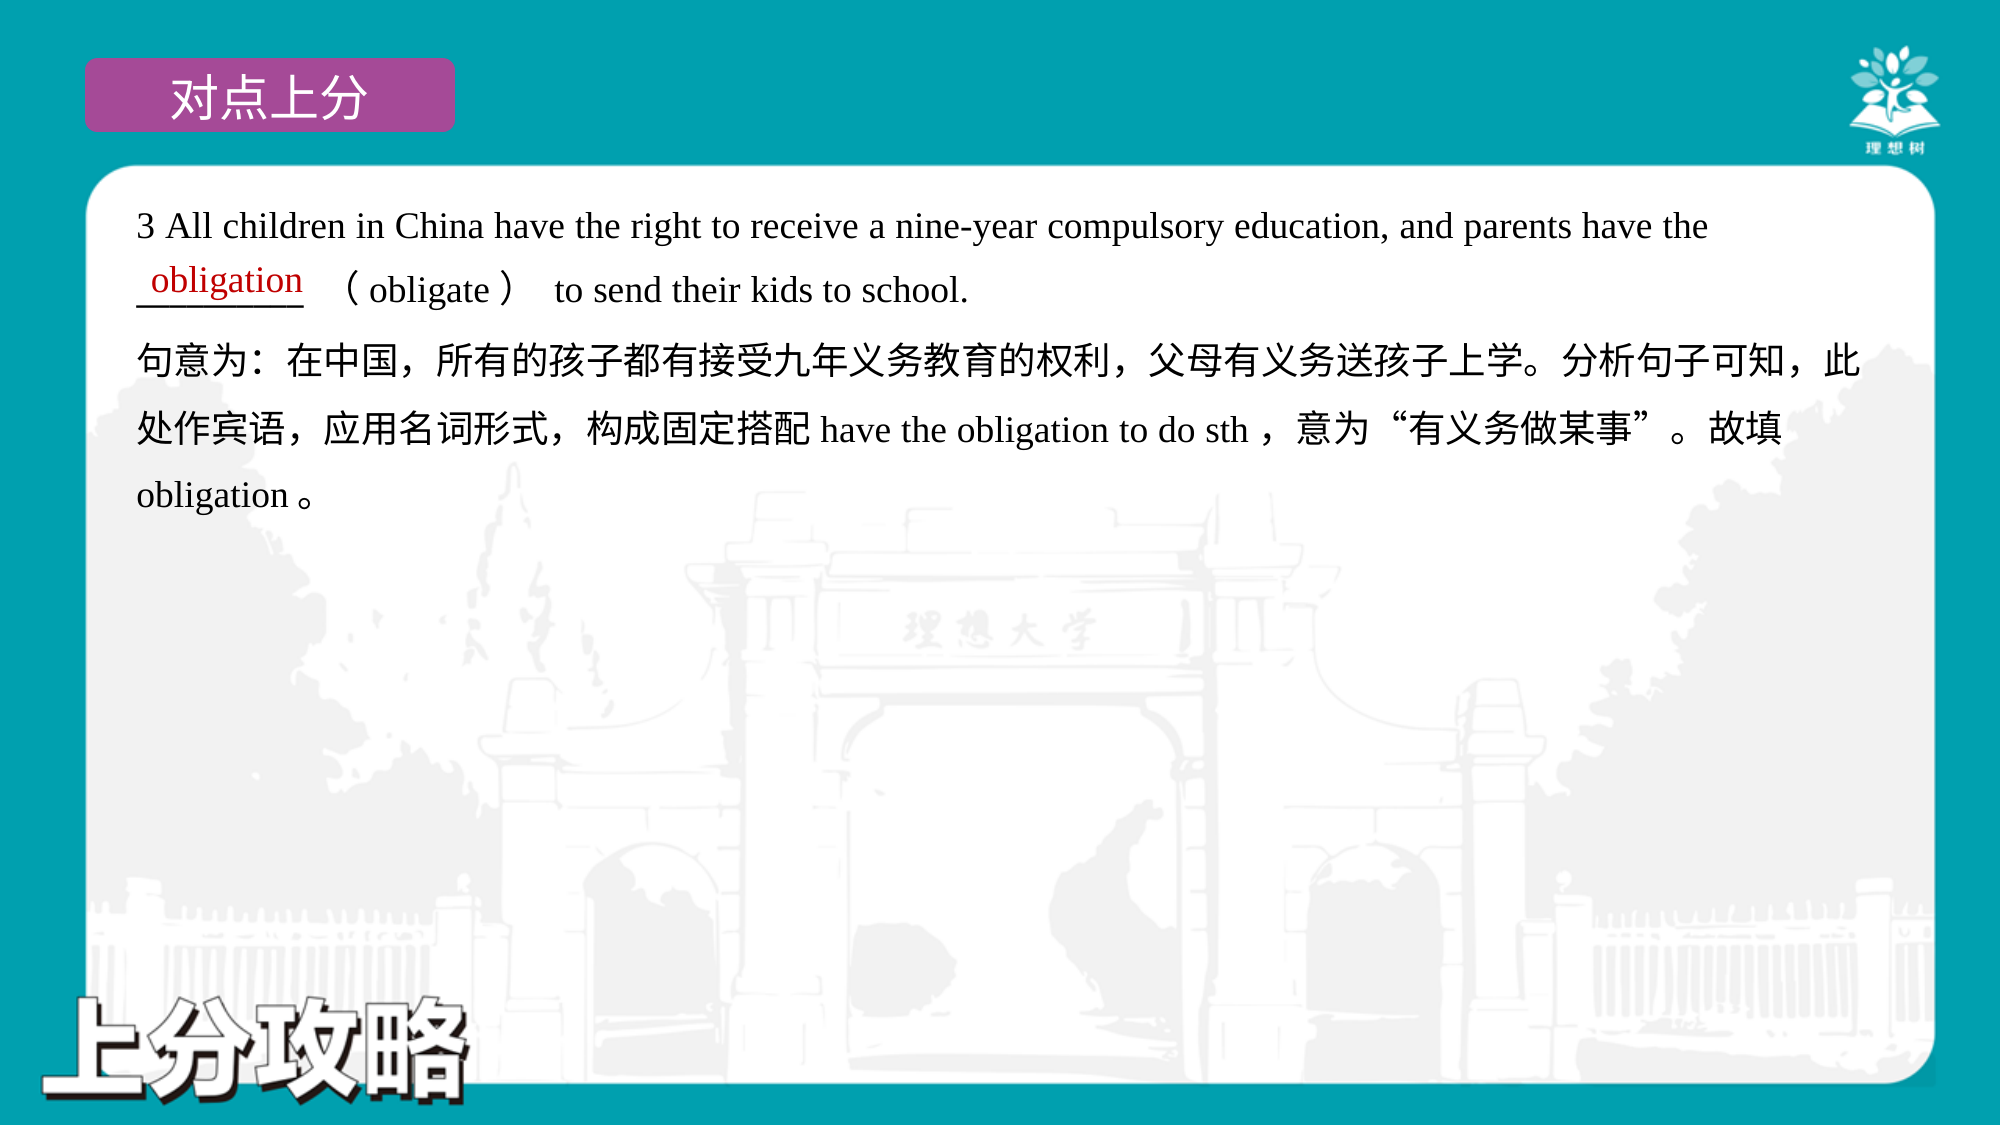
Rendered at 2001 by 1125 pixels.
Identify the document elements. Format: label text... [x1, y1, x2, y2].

picture [0, 0, 2000, 1125]
text_box obligation [137, 235, 317, 294]
text_box 句意为：在中国，所有的孩子都有接受九年义务教育的权利，父母有义务送孩子上学。分析句子可知，此 处作宾语，应用名词形式，构成固定搭配have the obligation to do sth，意为“有义务做某事”。故填 obligation。 [136, 312, 1865, 509]
text_box 3 All children in China have the right to receive a nine-year compulsory education, and parents have the __________ （obligate） to send their kids to school. [136, 176, 1865, 304]
